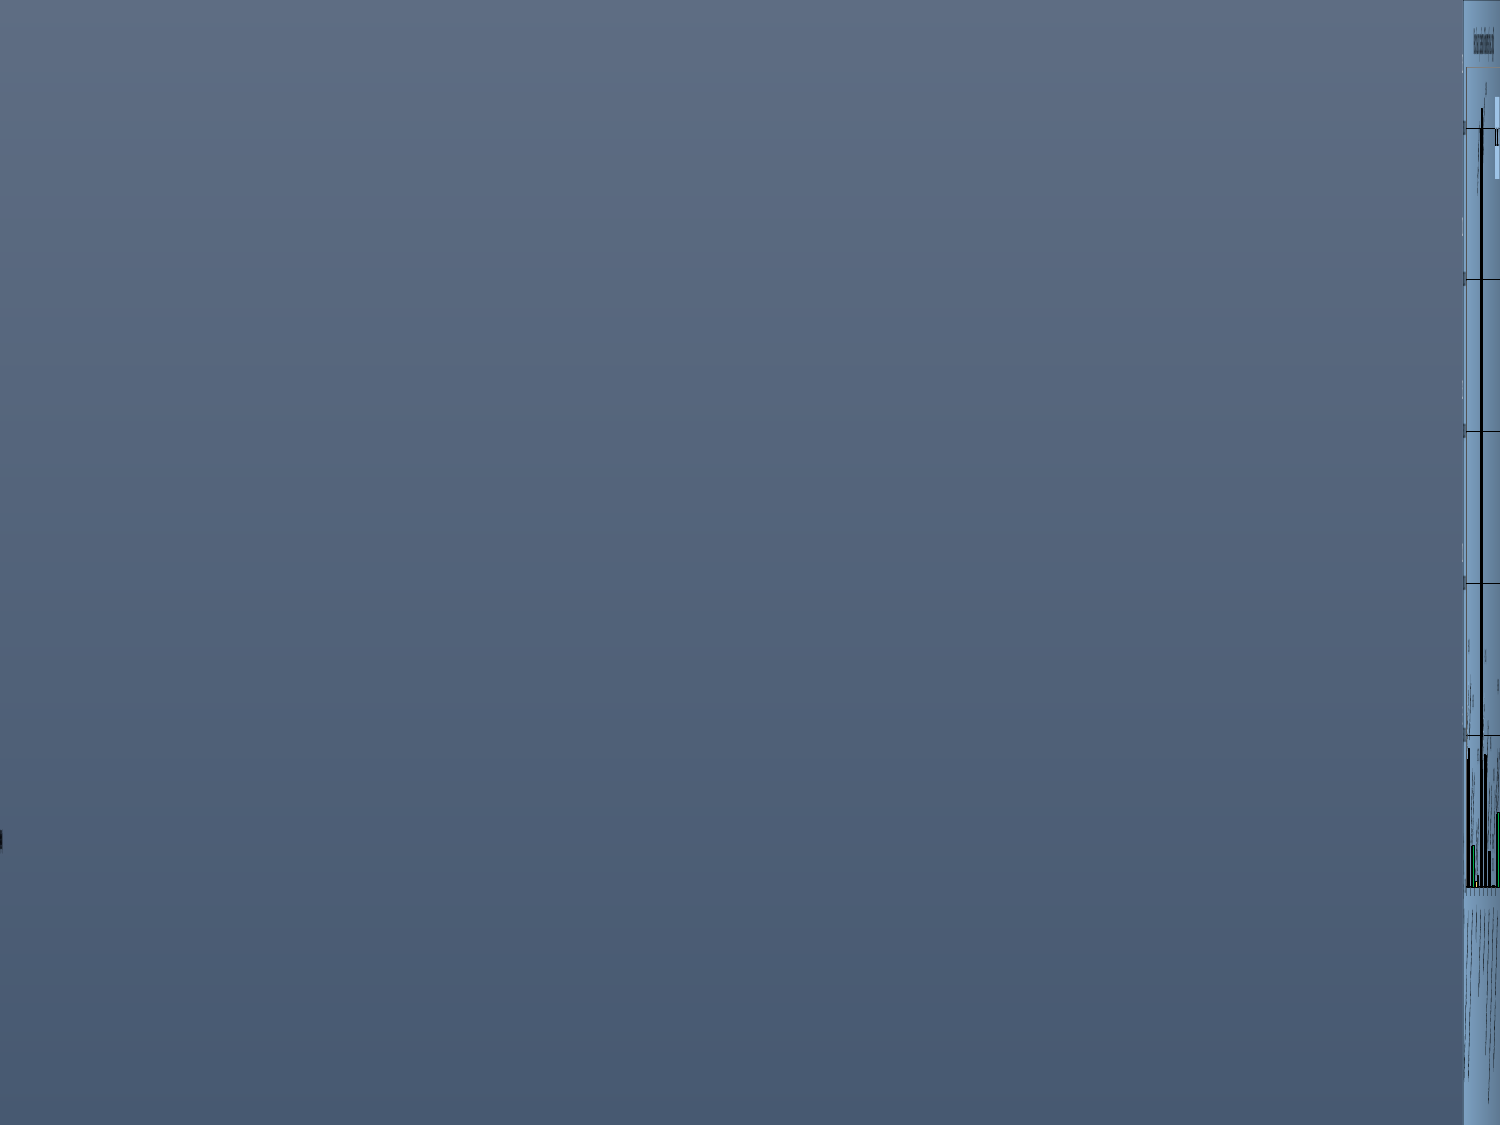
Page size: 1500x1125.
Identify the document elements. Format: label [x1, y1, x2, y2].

chart [0, 0, 1500, 1125]
